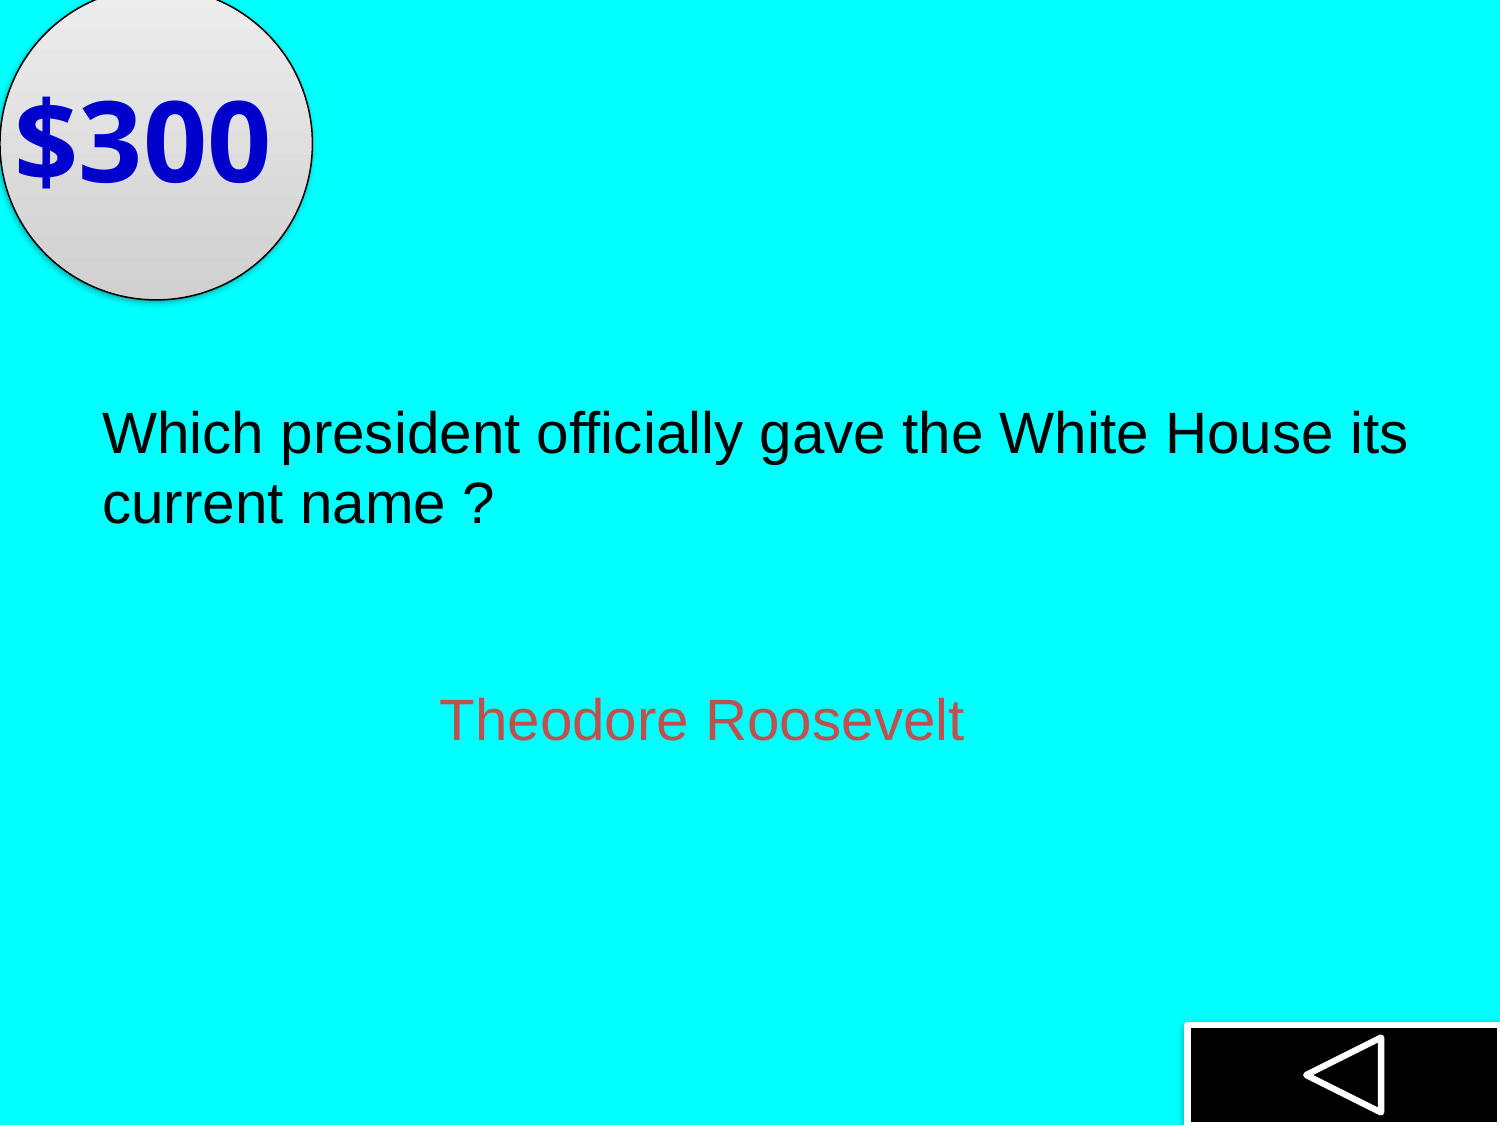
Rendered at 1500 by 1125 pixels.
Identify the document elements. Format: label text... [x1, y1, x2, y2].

text_box $300 [0, 62, 1425, 213]
text_box [22, 0, 291, 62]
text_box [15, 213, 298, 301]
text_box Which president officially gave the White House its current name ? [87, 387, 1438, 543]
text_box Theodore Roosevelt [425, 675, 1050, 760]
text_box [1184, 1022, 1500, 1125]
